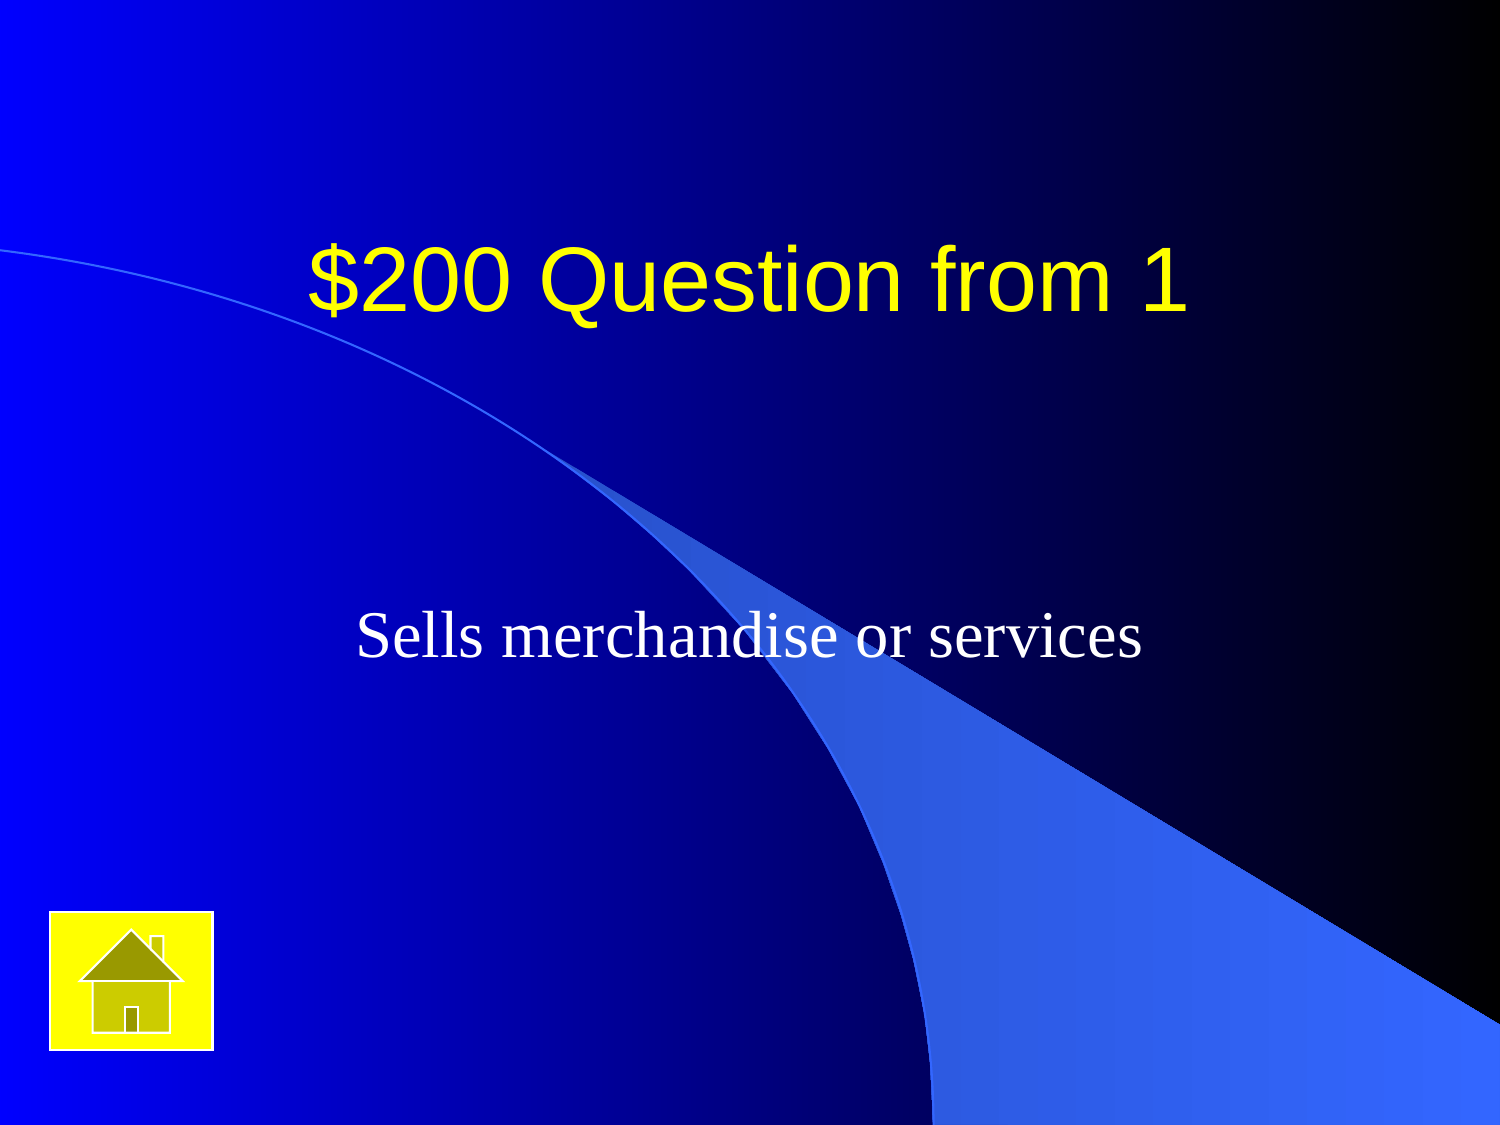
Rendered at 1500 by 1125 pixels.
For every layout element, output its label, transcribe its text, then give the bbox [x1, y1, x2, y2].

subtitle Sells merchandise or services [224, 487, 1276, 776]
title $200 Question from 1 [0, 149, 1500, 338]
